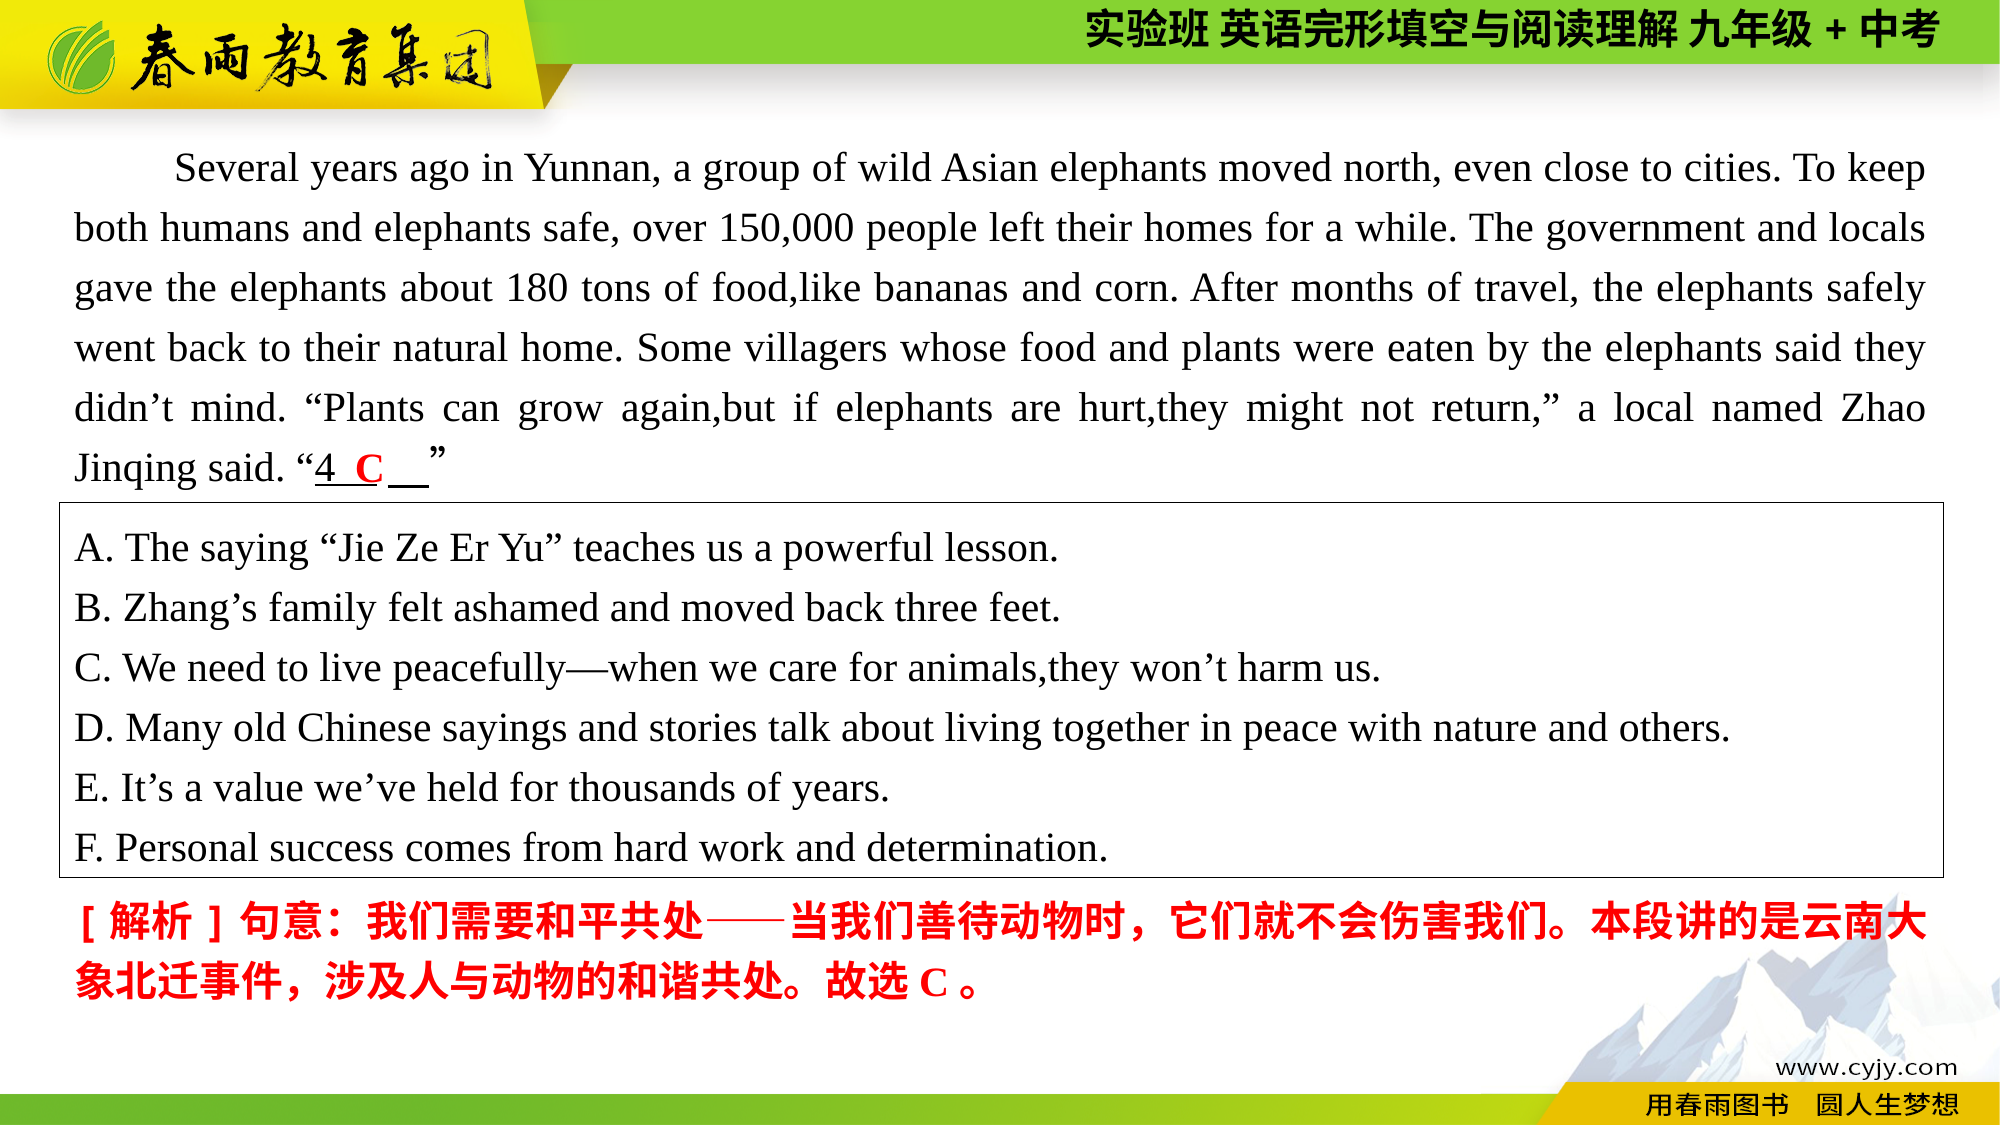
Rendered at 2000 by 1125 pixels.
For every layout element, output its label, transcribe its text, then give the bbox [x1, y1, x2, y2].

picture [0, 0, 2000, 1125]
text_box C [340, 413, 401, 499]
text_box A. The saying “Jie Ze Er Yu” teaches us a powerful lesson. B. Zhang’s family felt ashamed and moved back three feet. C. We need to live peacefully—when we care for animals,they won’t harm us. D. Many old Chinese sayings and stories talk about living together in peace with nature and others. E. It’s a value we’ve held for thousands of years. F. Personal success comes from hard work and determination. [59, 502, 1944, 878]
list Several years ago in Yunnan, a group of wild Asian elephants moved north, even close to cities. To keep both humans and elephants safe, over 150,000 people left their homes for a while. The government and locals gave the elephants about 180 tons of food,like bananas and corn. After months of travel, the elephants safely went back to their natural home. Some villagers whose food and plants were eaten by the elephants said they didn’t mind. “Plants can grow again,but if elephants are hurt,they might not return,” a local named Zhao Jinqing said. “4 ” [59, 122, 1944, 501]
text_box [解析]句意：我们需要和平共处——当我们善待动物时，它们就不会伤害我们。本段讲的是云南大象北迁事件，涉及人与动物的和谐共处。故选C。 [59, 878, 1944, 1012]
